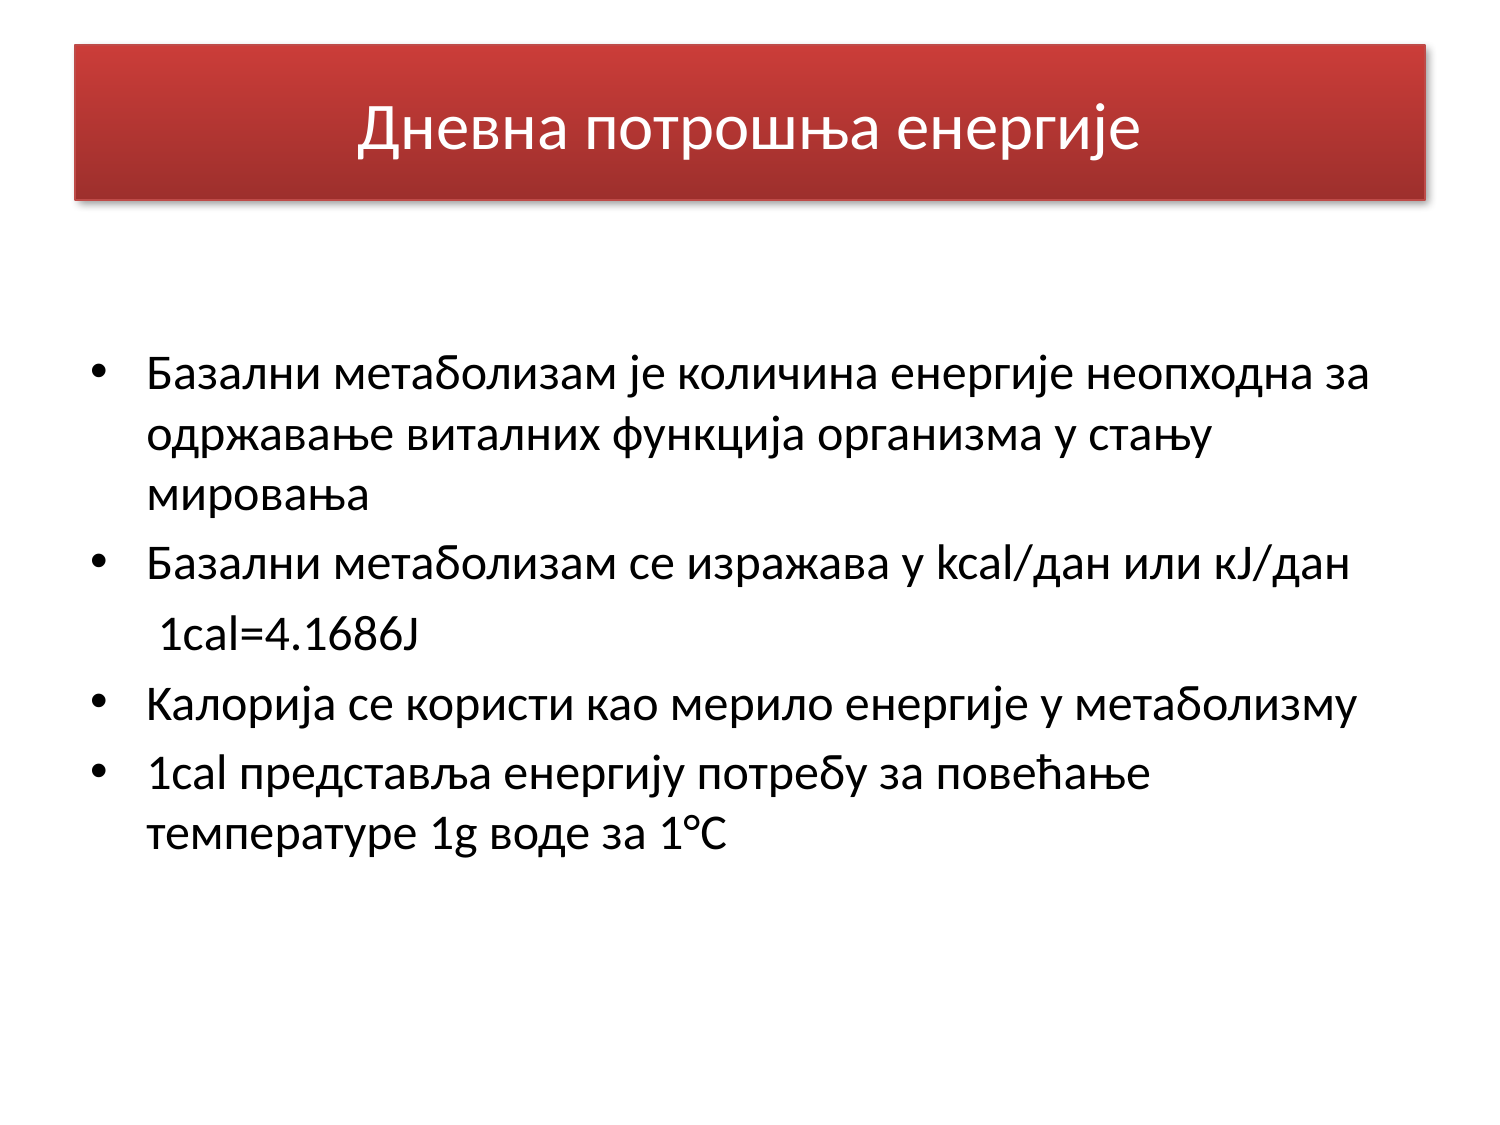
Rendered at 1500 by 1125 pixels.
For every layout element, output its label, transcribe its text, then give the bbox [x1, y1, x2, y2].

list Базални метаболизам је количина енергије неопходна за одржавање виталних функција организма у стању мировања Базални метаболизам се изражава у kcal/дан или кЈ/дан 1саl=4.1686J Kaлорија се користи као мерило енергије у метаболизму 1cal представља енергију потребу за повећање температуре 1g воде за 1°С [75, 262, 1425, 1005]
title Дневна потрошња енергије [74, 44, 1426, 201]
